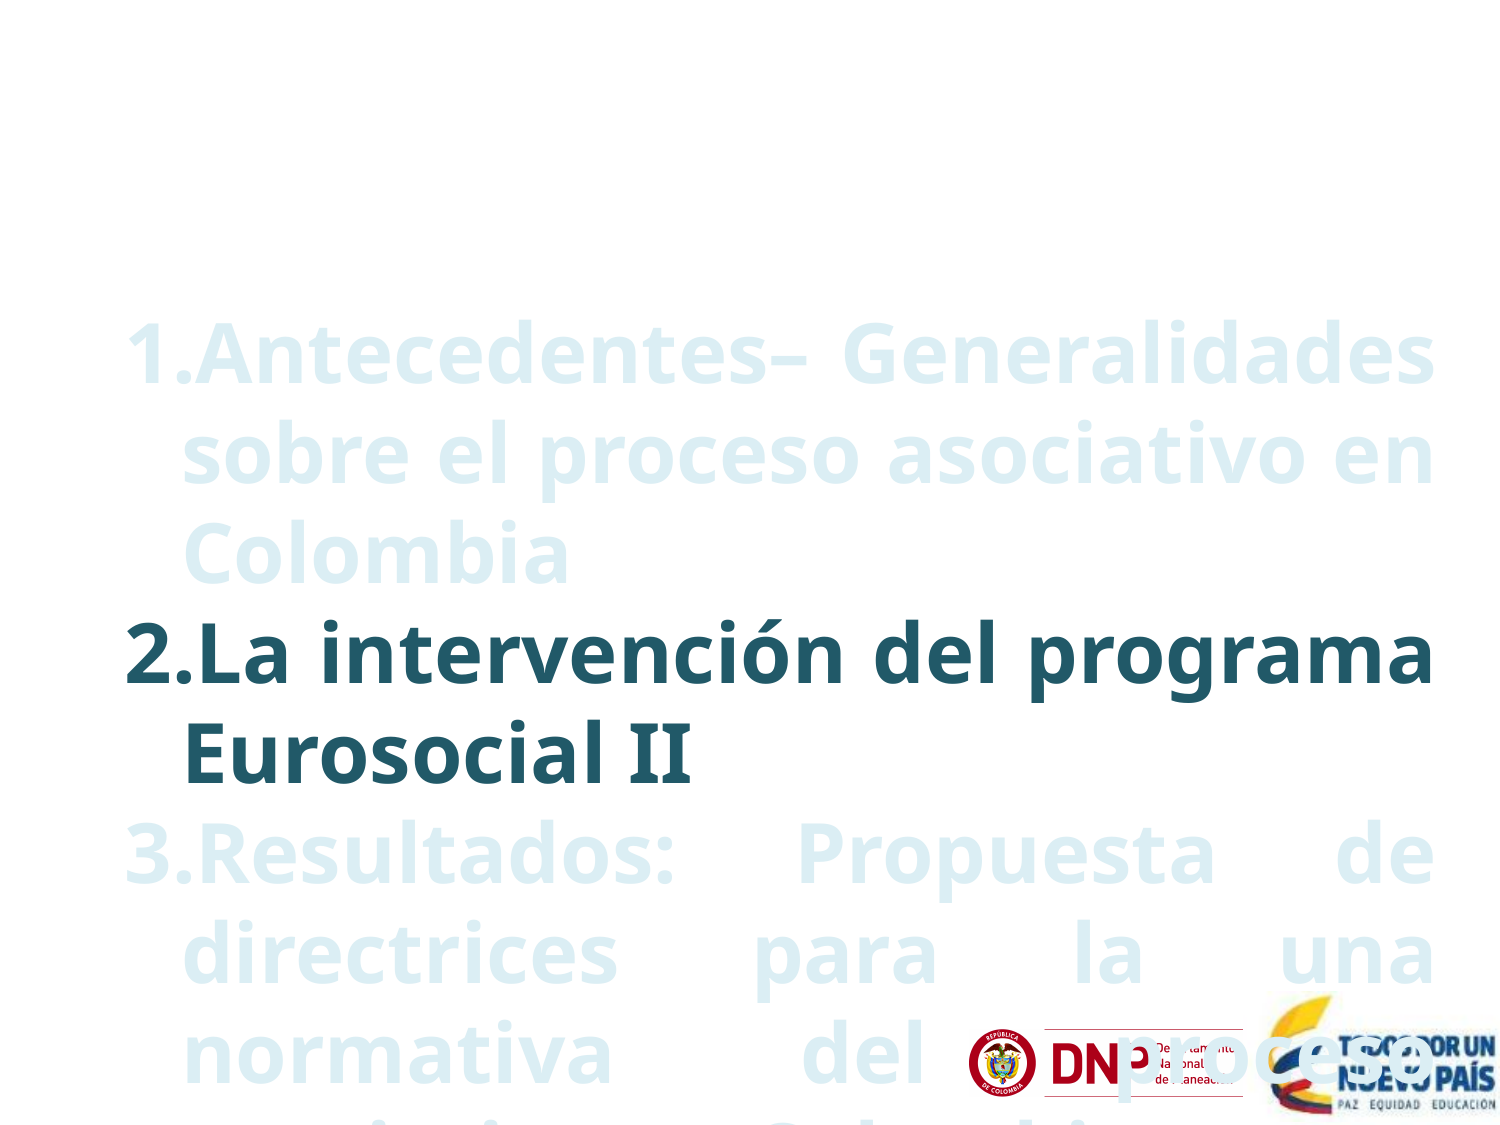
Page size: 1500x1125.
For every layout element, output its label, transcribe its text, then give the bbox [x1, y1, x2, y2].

picture [1453, 991, 1500, 1125]
text_box Antecedentes– Generalidades sobre el proceso asociativo en Colombia La intervención del programa Eurosocial II Resultados: Propuesta de directrices para la una normativa del proceso asociativo en Colombia [109, 292, 1453, 1125]
